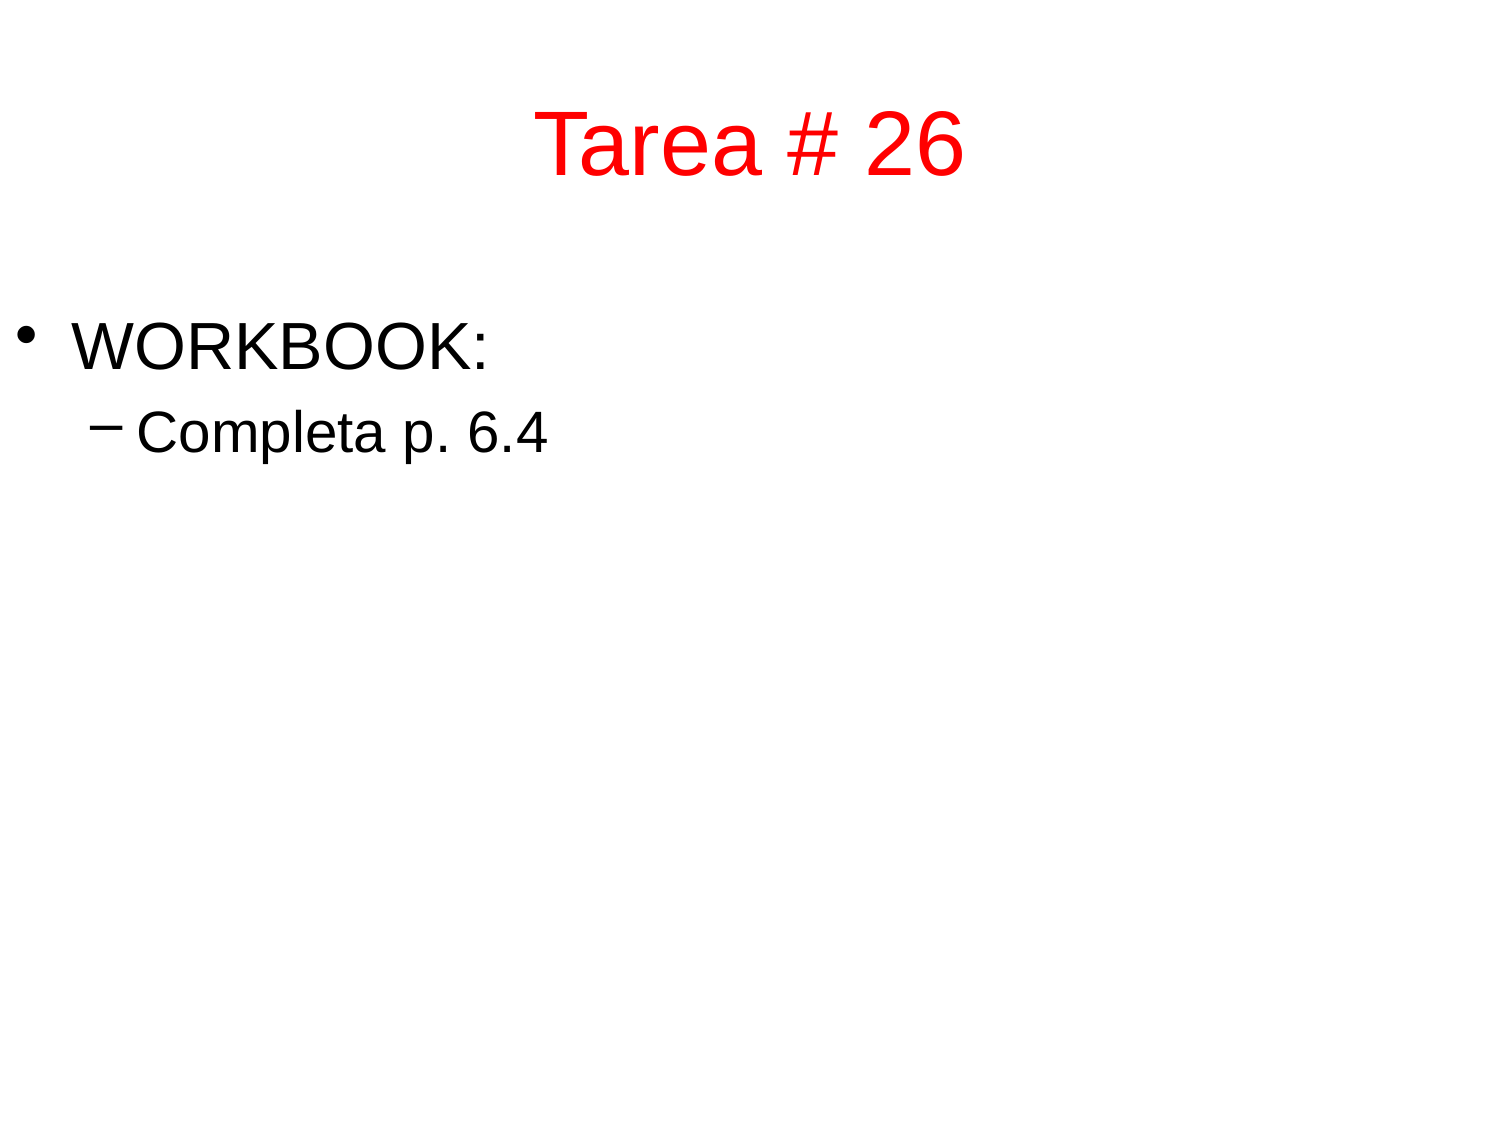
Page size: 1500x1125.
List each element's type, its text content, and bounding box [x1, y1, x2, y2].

title Tarea # 26 [75, 45, 1425, 233]
list WORKBOOK: Completa p. 6.4 [0, 295, 1475, 1038]
